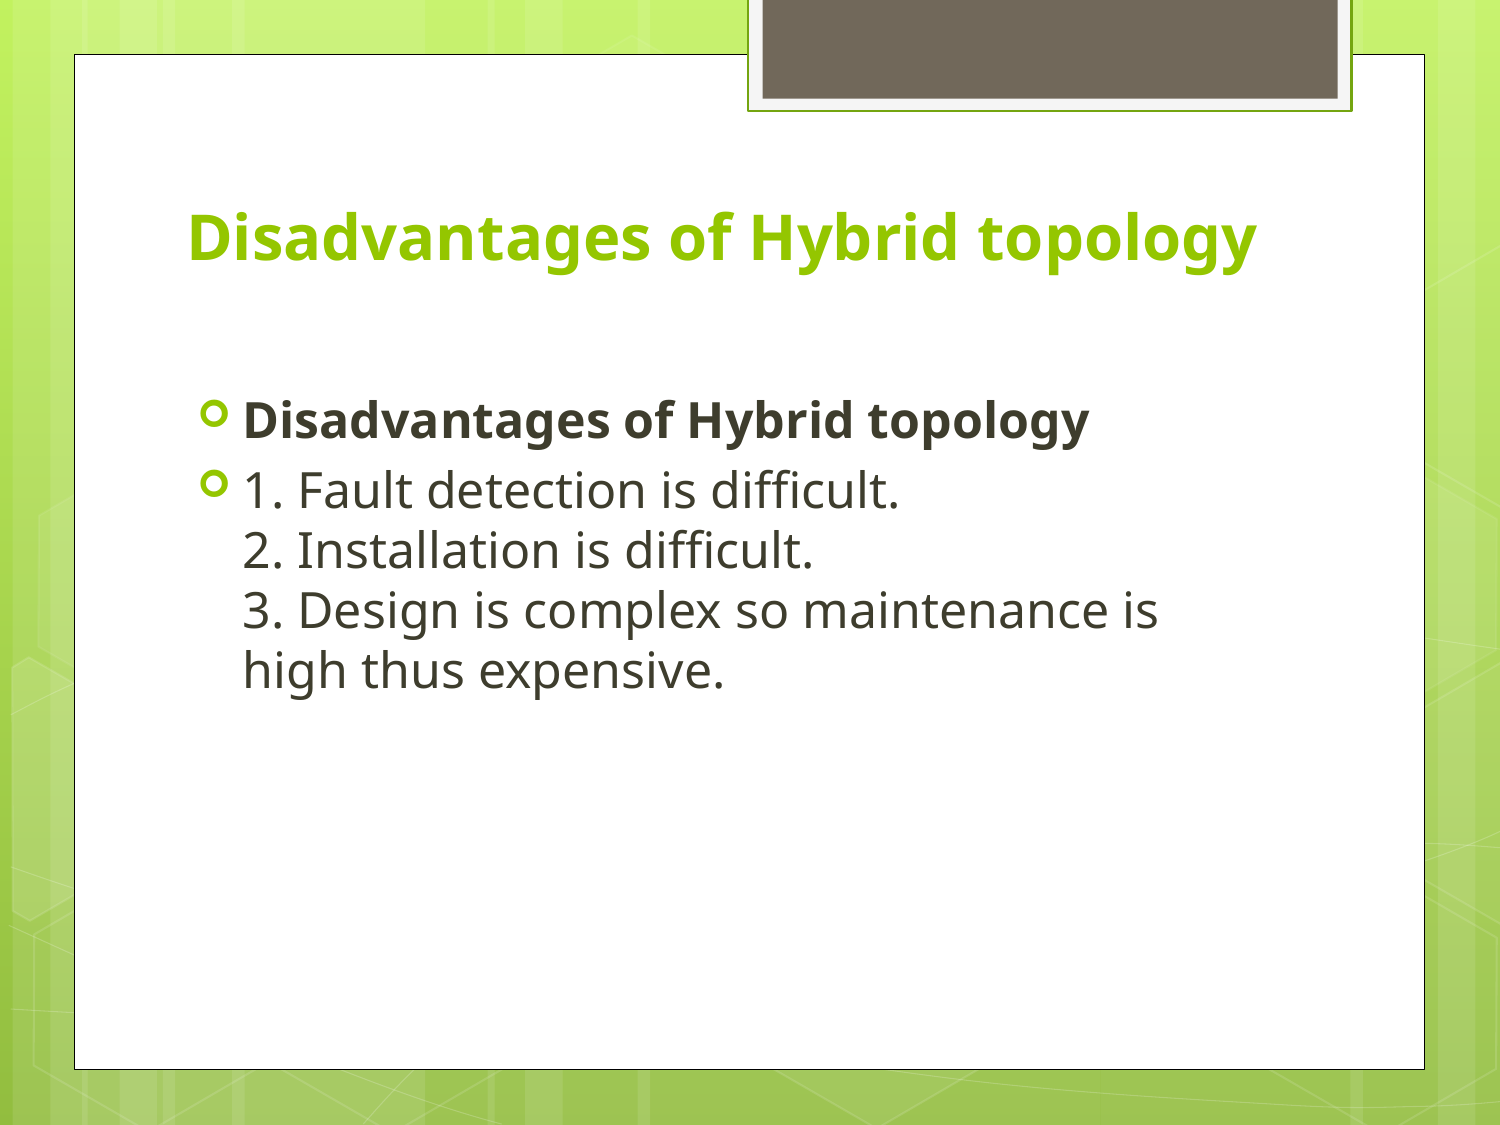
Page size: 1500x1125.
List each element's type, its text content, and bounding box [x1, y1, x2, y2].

title Disadvantages of Hybrid topology [171, 168, 1324, 357]
list Disadvantages of Hybrid topology 1. Fault detection is difficult. 2. Installation is difficult. 3. Design is complex so maintenance is high thus expensive. [171, 381, 1283, 957]
